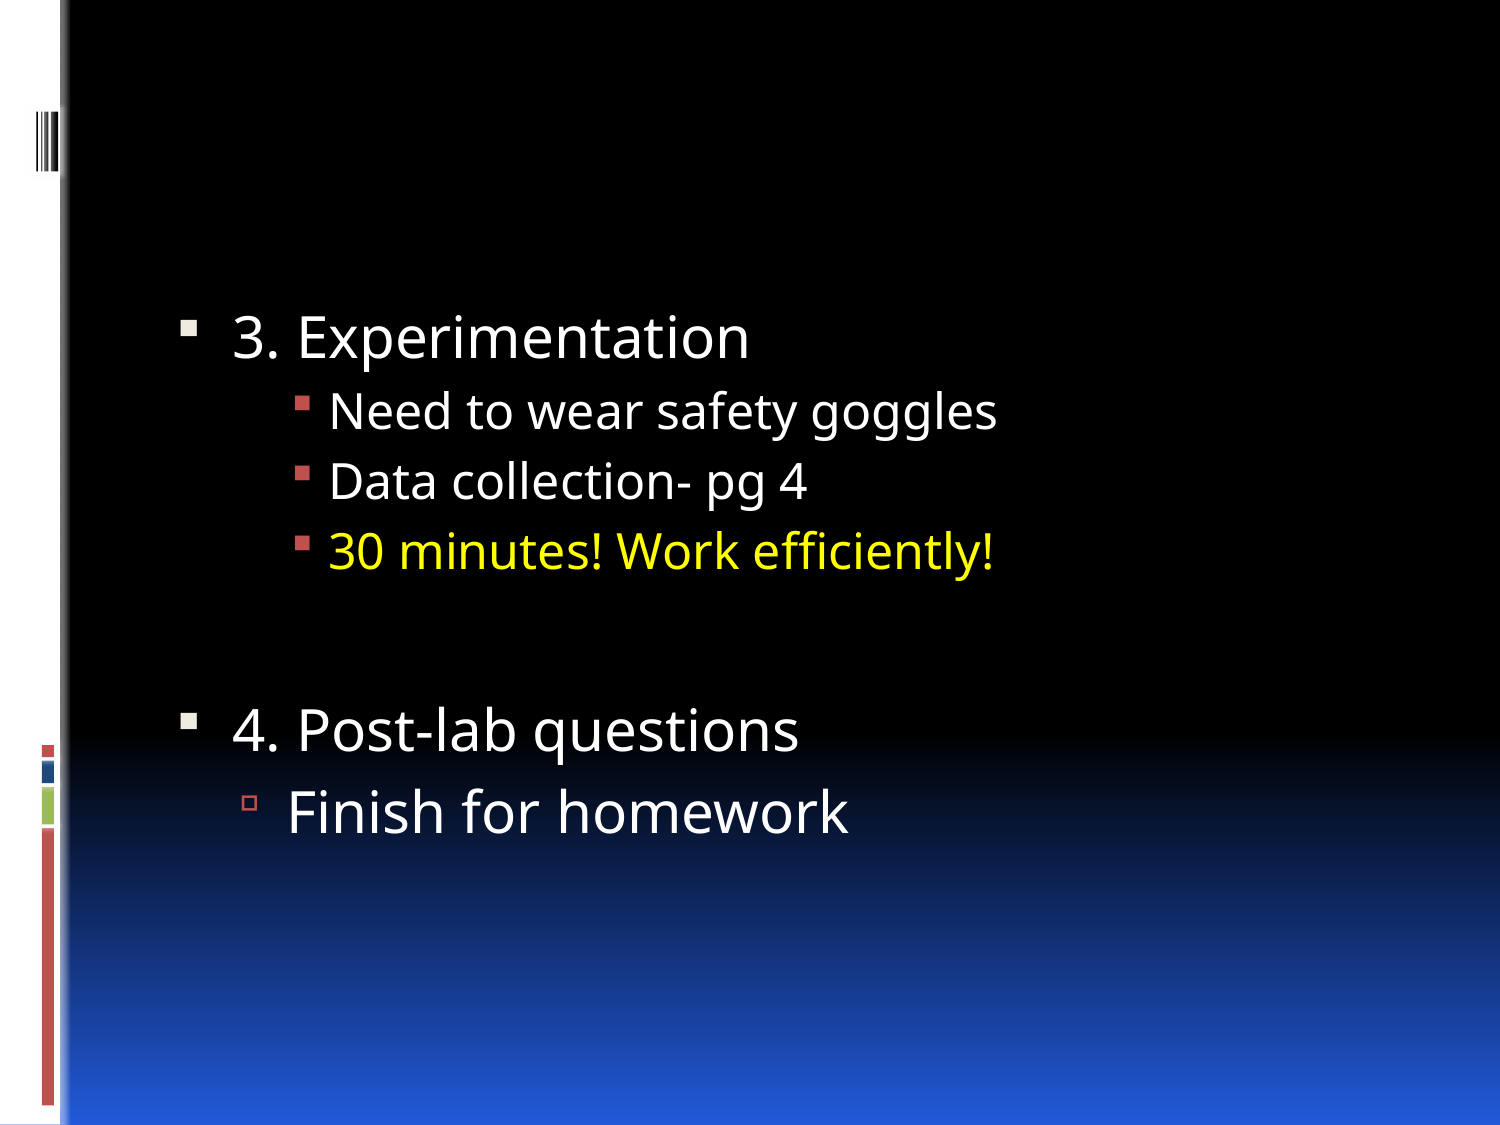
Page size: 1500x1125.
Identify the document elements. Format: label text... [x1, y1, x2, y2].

list 3. Experimentation Need to wear safety goggles Data collection- pg 4 30 minutes! Work efficiently! 4. Post-lab questions Finish for homework [150, 292, 1425, 1043]
